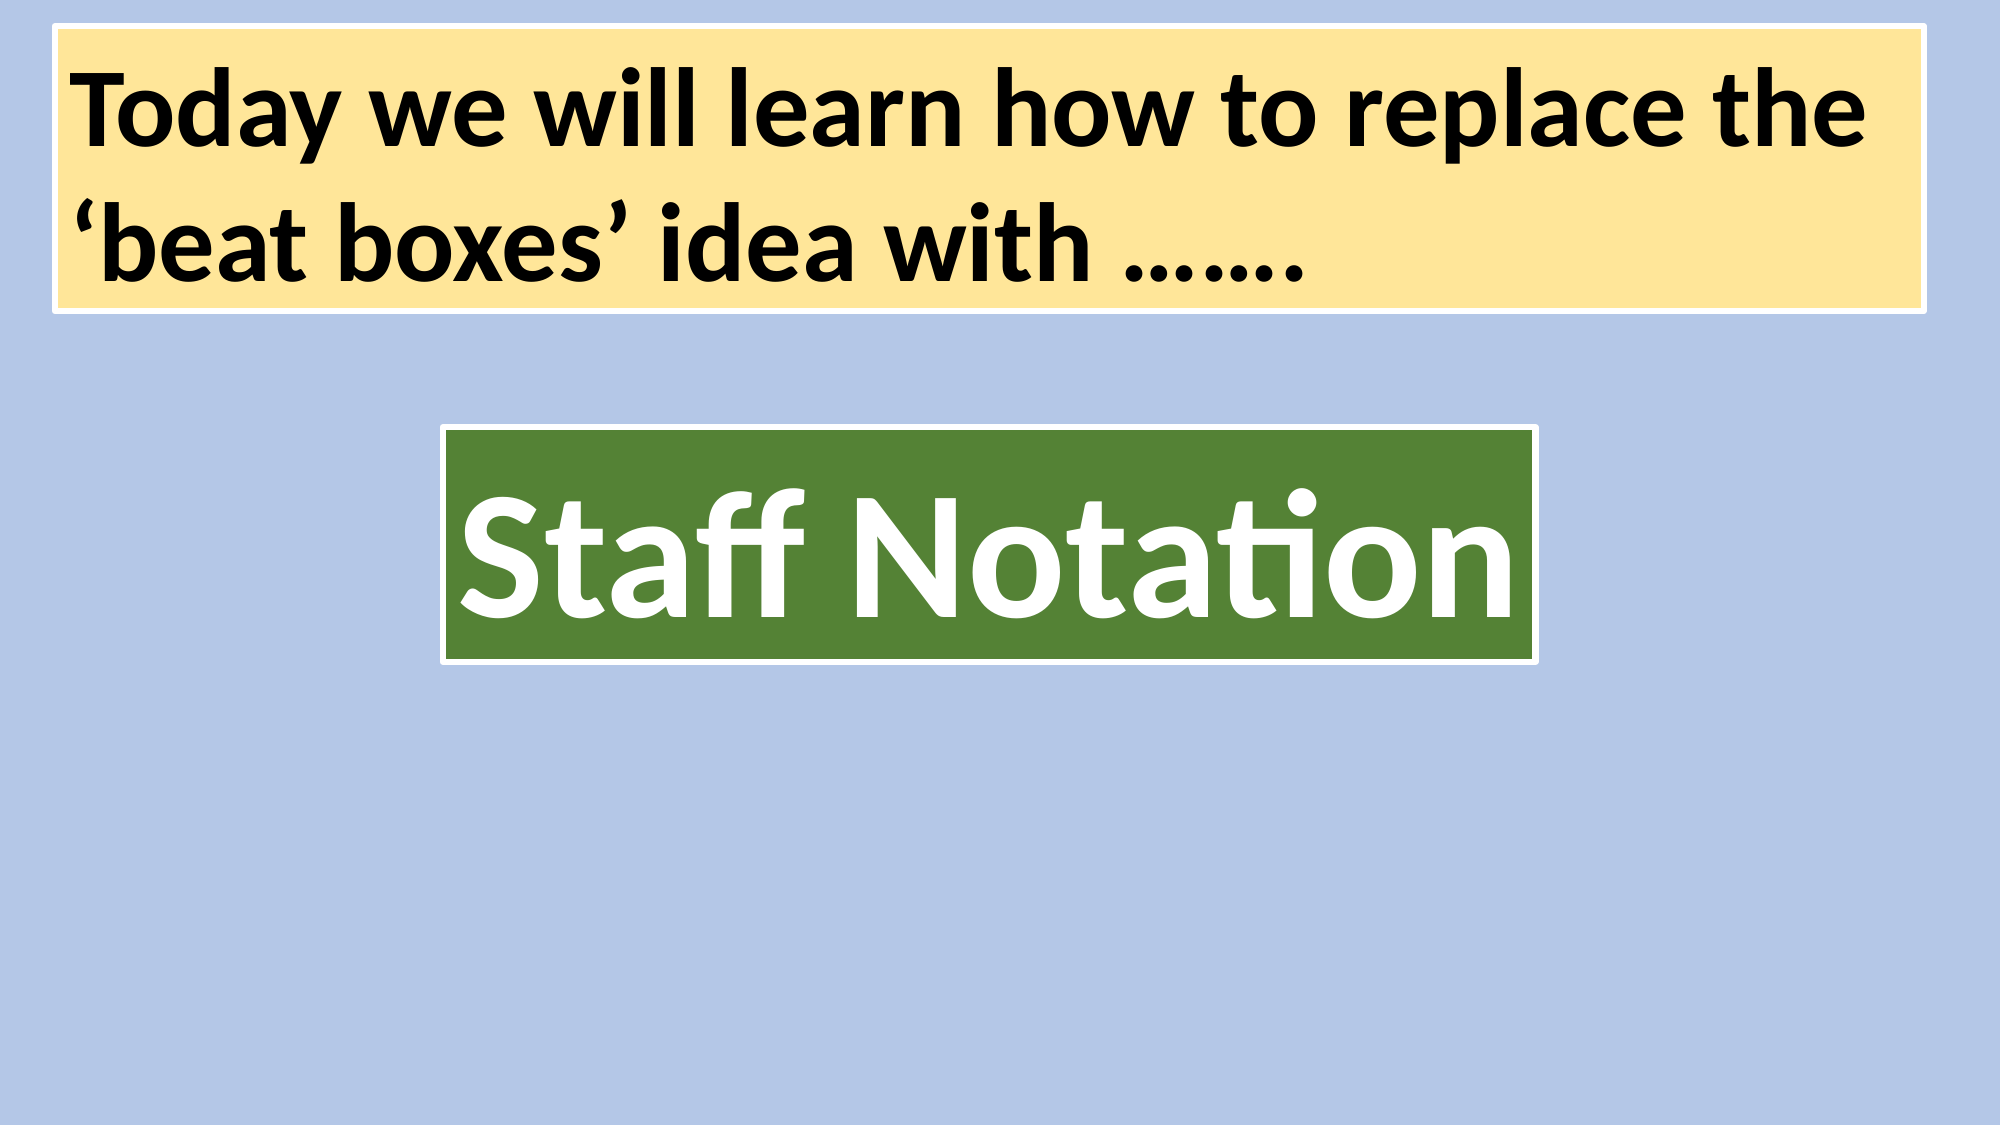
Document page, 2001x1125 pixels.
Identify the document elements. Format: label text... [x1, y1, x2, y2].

text_box Today we will learn how to replace the ‘beat boxes’ idea with ……. [54, 26, 1924, 311]
text_box Staff Notation [442, 427, 1536, 662]
